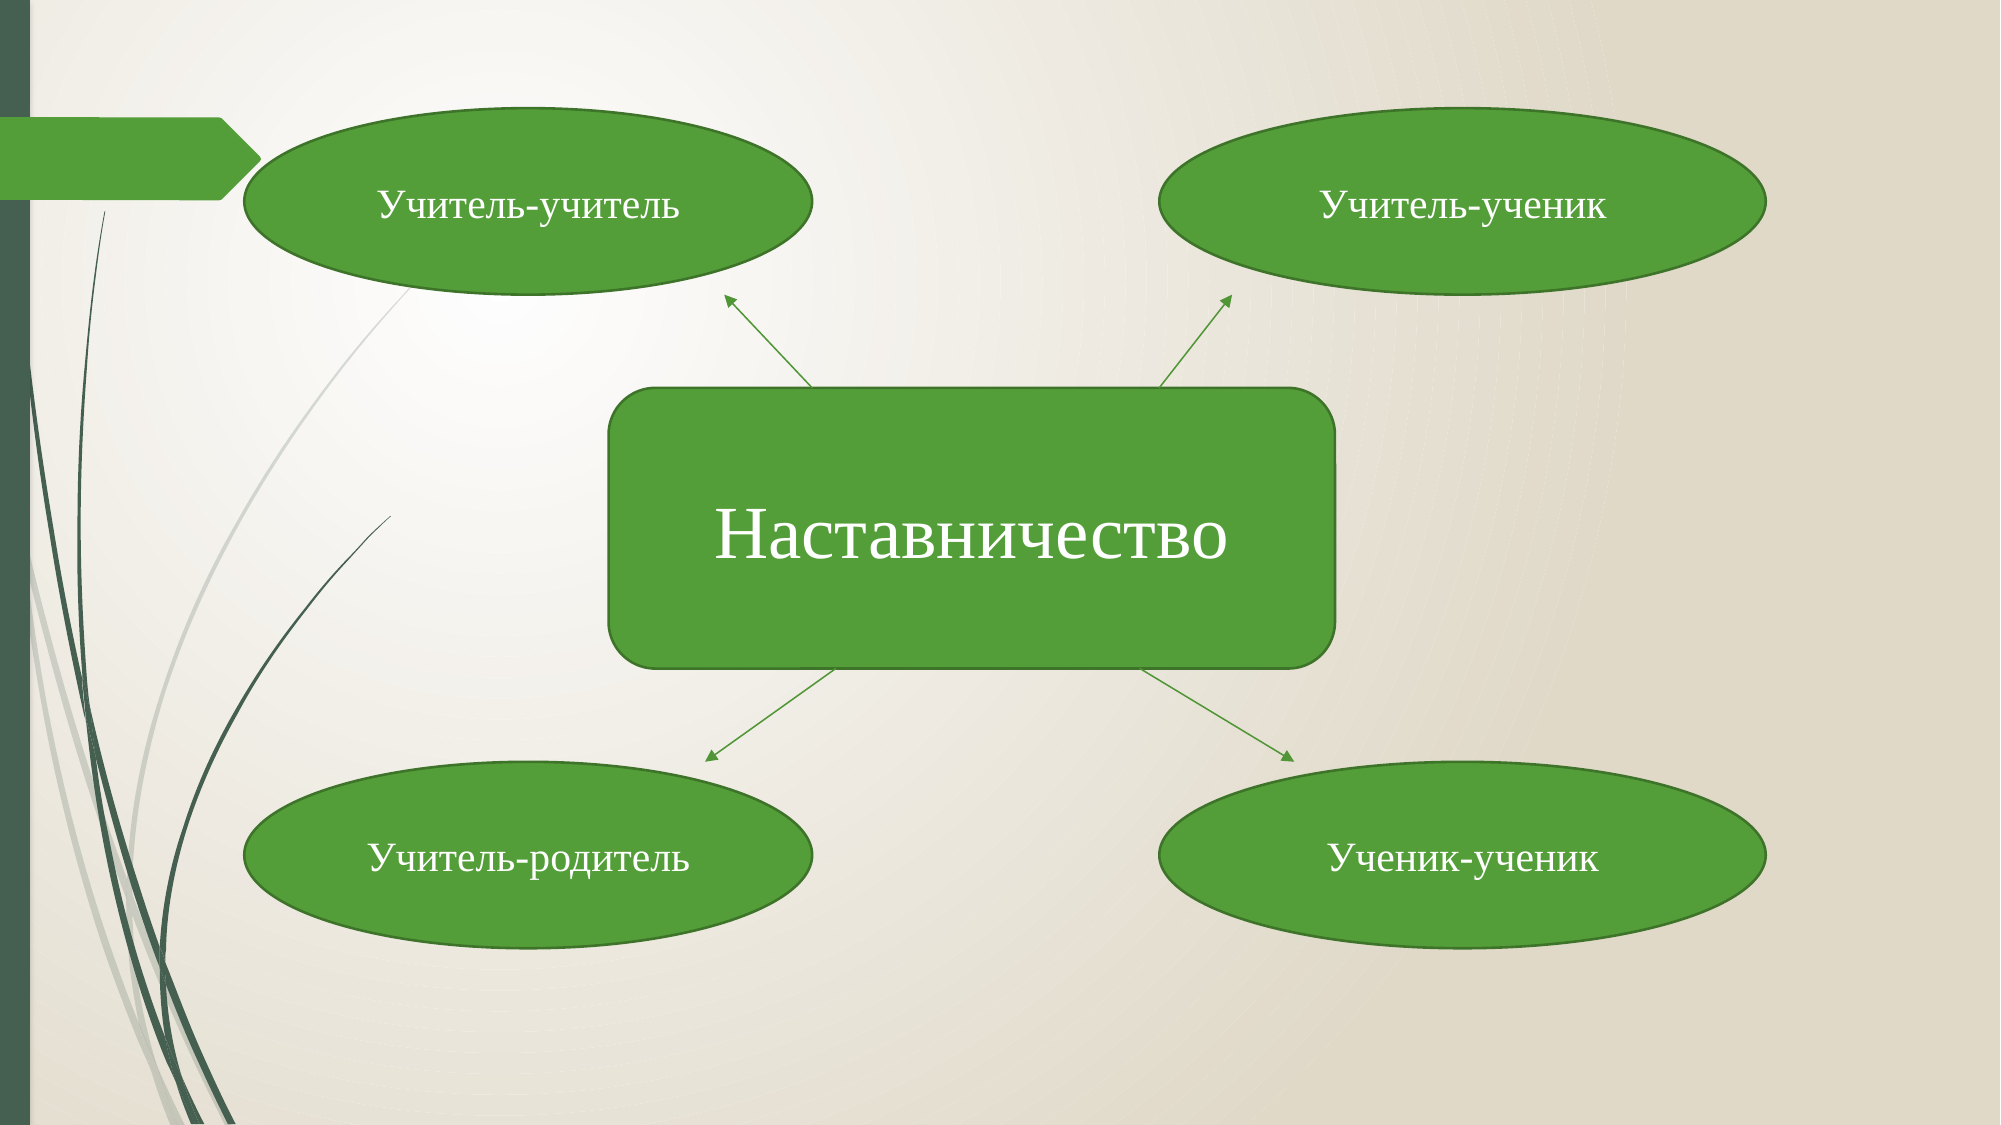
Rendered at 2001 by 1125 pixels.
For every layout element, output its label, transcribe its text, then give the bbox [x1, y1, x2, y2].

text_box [704, 668, 836, 762]
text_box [1139, 668, 1295, 762]
text_box Ученик-ученик [1158, 760, 1768, 950]
text_box Учитель-родитель [242, 760, 814, 950]
text_box Учитель-ученик [1158, 106, 1768, 296]
text_box Наставничество [607, 386, 1337, 670]
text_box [723, 294, 813, 388]
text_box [1158, 294, 1233, 388]
text_box Учитель-учитель [242, 106, 814, 296]
